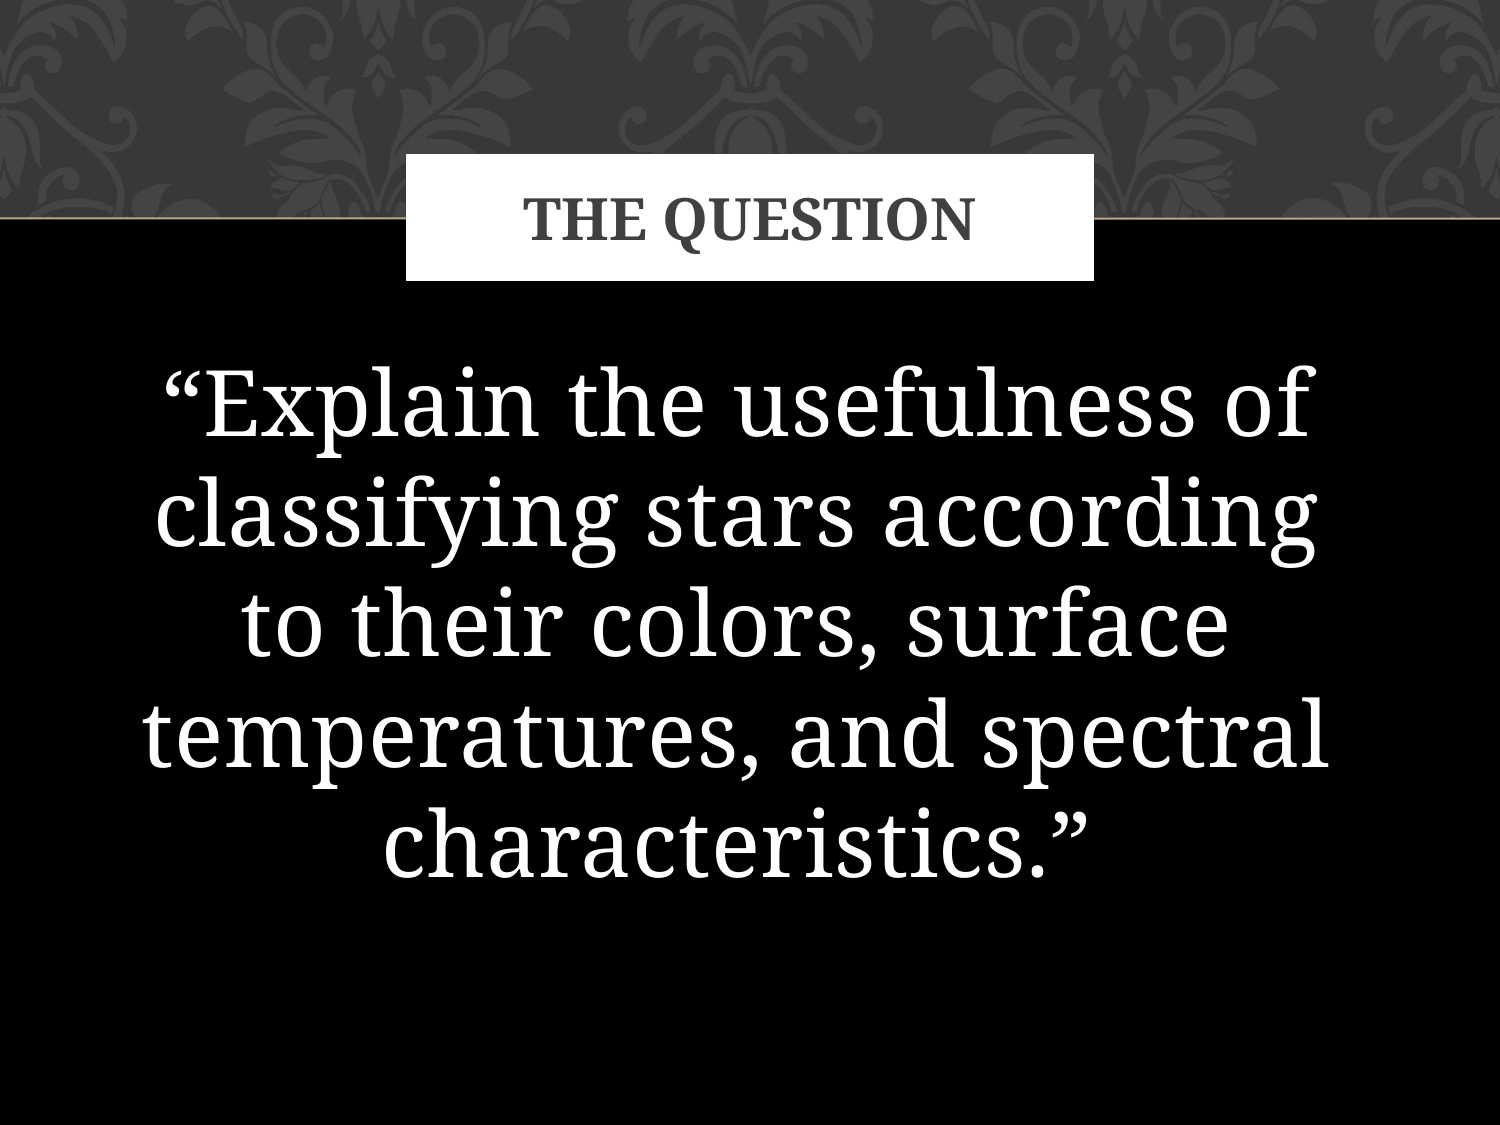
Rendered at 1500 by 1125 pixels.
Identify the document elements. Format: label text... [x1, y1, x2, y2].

title The Question [406, 154, 1094, 281]
list “Explain the usefulness of classifying stars according to their colors, surface temperatures, and spectral characteristics.” [125, 337, 1350, 1001]
